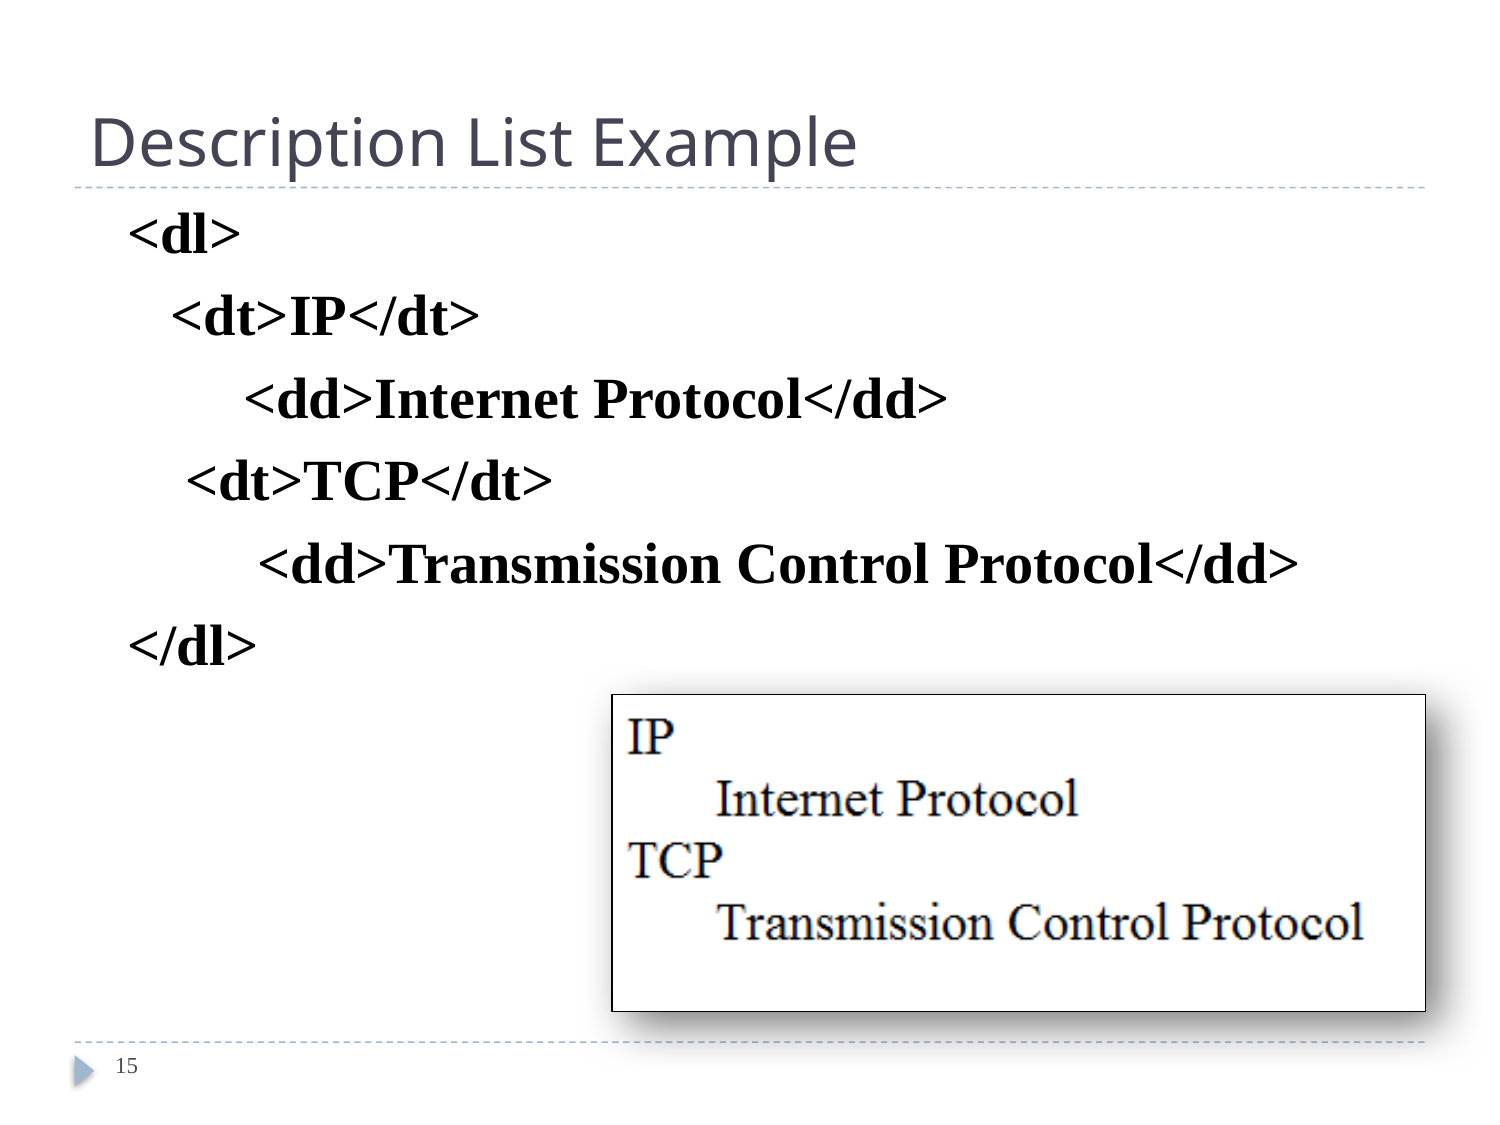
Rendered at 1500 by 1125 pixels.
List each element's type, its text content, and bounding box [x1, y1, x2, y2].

picture [612, 694, 1426, 1012]
title Description List Example [75, 24, 1425, 188]
slide_number 15 [100, 1042, 426, 1103]
list <dl> <dt>IP</dt> <dd>Internet Protocol</dd> <dt>TCP</dt> <dd>Transmission Control Protocol</dd> </dl> [112, 187, 1363, 1050]
